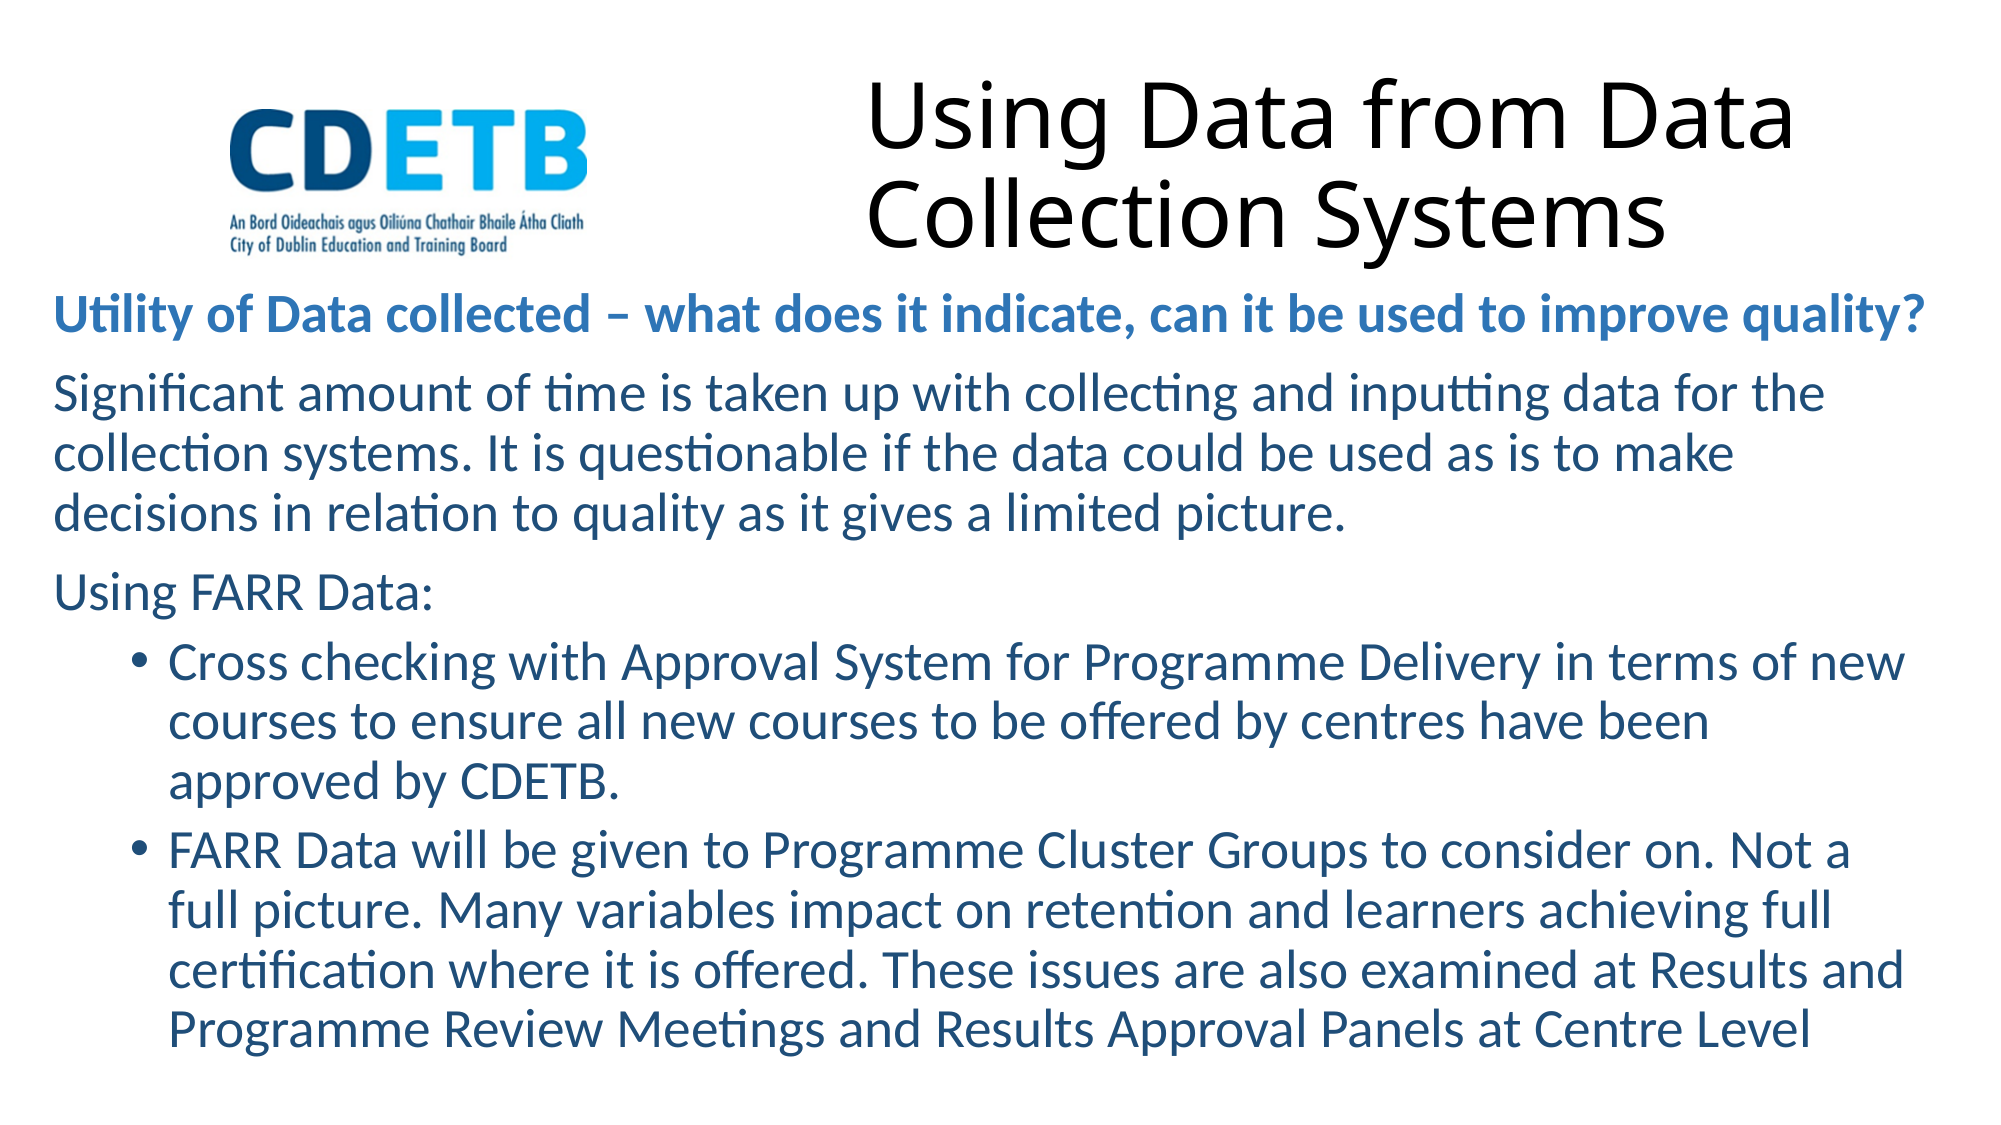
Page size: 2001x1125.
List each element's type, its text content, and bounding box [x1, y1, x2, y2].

picture [545, 126, 565, 141]
title Using Data from Data Collection Systems [137, 59, 1863, 277]
list Utility of Data collected – what does it indicate, can it be used to improve quality? Significant amount of time is taken up with collecting and inputting data for the collection systems. It is questionable if the data could be used as is to make decisions in relation to quality as it gives a limited picture. Using FARR Data: Cross checking with Approval System for Programme Delivery in terms of new courses to ensure all new courses to be offered by centres have been approved by CDETB. FARR Data will be given to Programme Cluster Groups to consider on. Not a full picture. Many variables impact on retention and learners achieving full certification where it is offered. These issues are also examined at Results and Programme Review Meetings and Results Approval Panels at Centre Level [38, 277, 1946, 1125]
picture [545, 156, 567, 174]
picture [230, 109, 587, 278]
